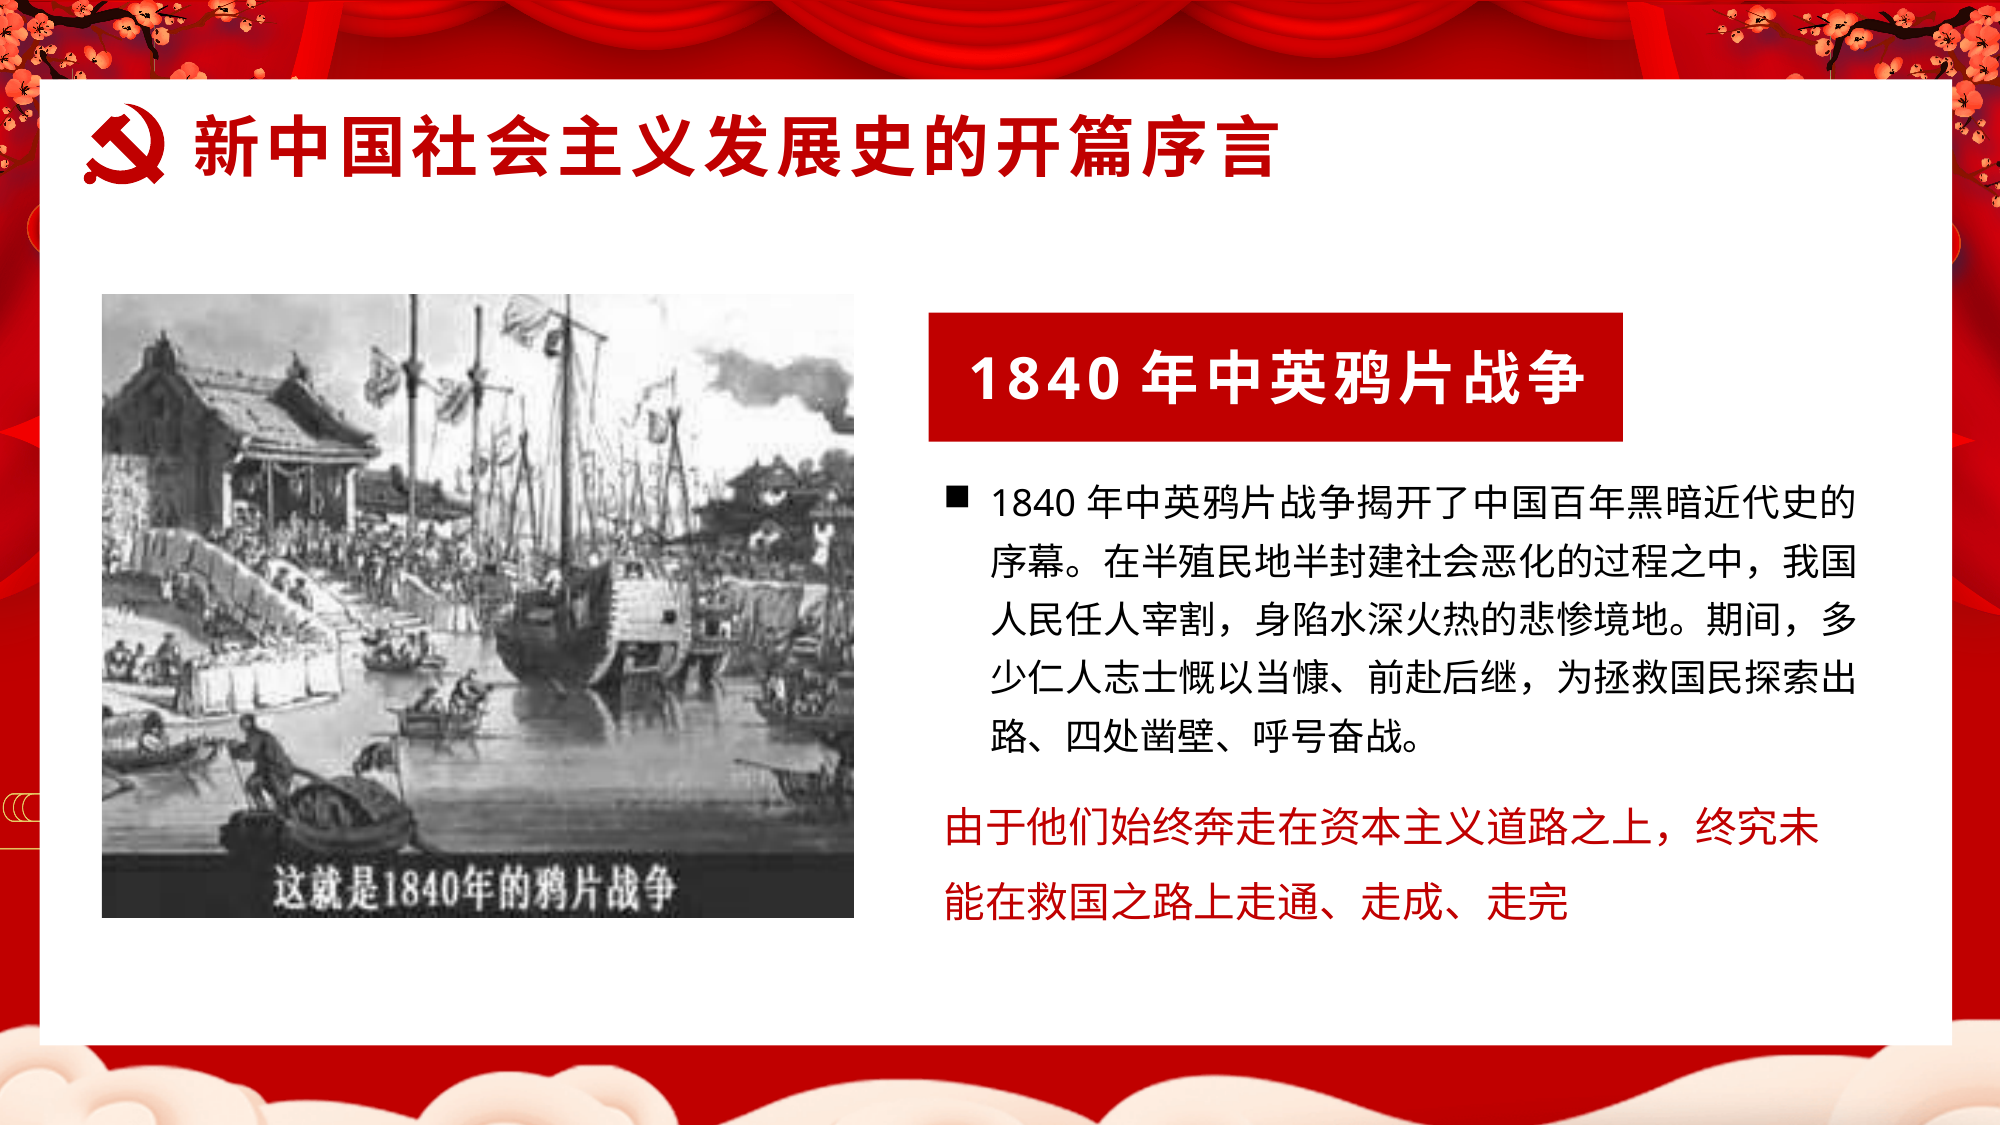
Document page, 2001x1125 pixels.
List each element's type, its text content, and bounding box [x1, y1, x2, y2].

picture [0, 0, 2000, 726]
picture [101, 294, 855, 918]
picture [0, 743, 2000, 1125]
text_box [928, 311, 1624, 443]
text_box 1840年中英鸦片战争揭开了中国百年黑暗近代史的序幕。在半殖民地半封建社会恶化的过程之中，我国人民任人宰割，身陷水深火热的悲惨境地。期间，多少仁人志士慨以当慷、前赴后继，为拯救国民探索出路、四处凿壁、呼号奋战。 [928, 458, 1873, 766]
text_box 1840年中英鸦片战争 [948, 331, 1671, 422]
text_box 由于他们始终奔走在资本主义道路之上，终究未能在救国之路上走通、走成、走完 [928, 768, 1873, 934]
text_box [83, 97, 1369, 194]
